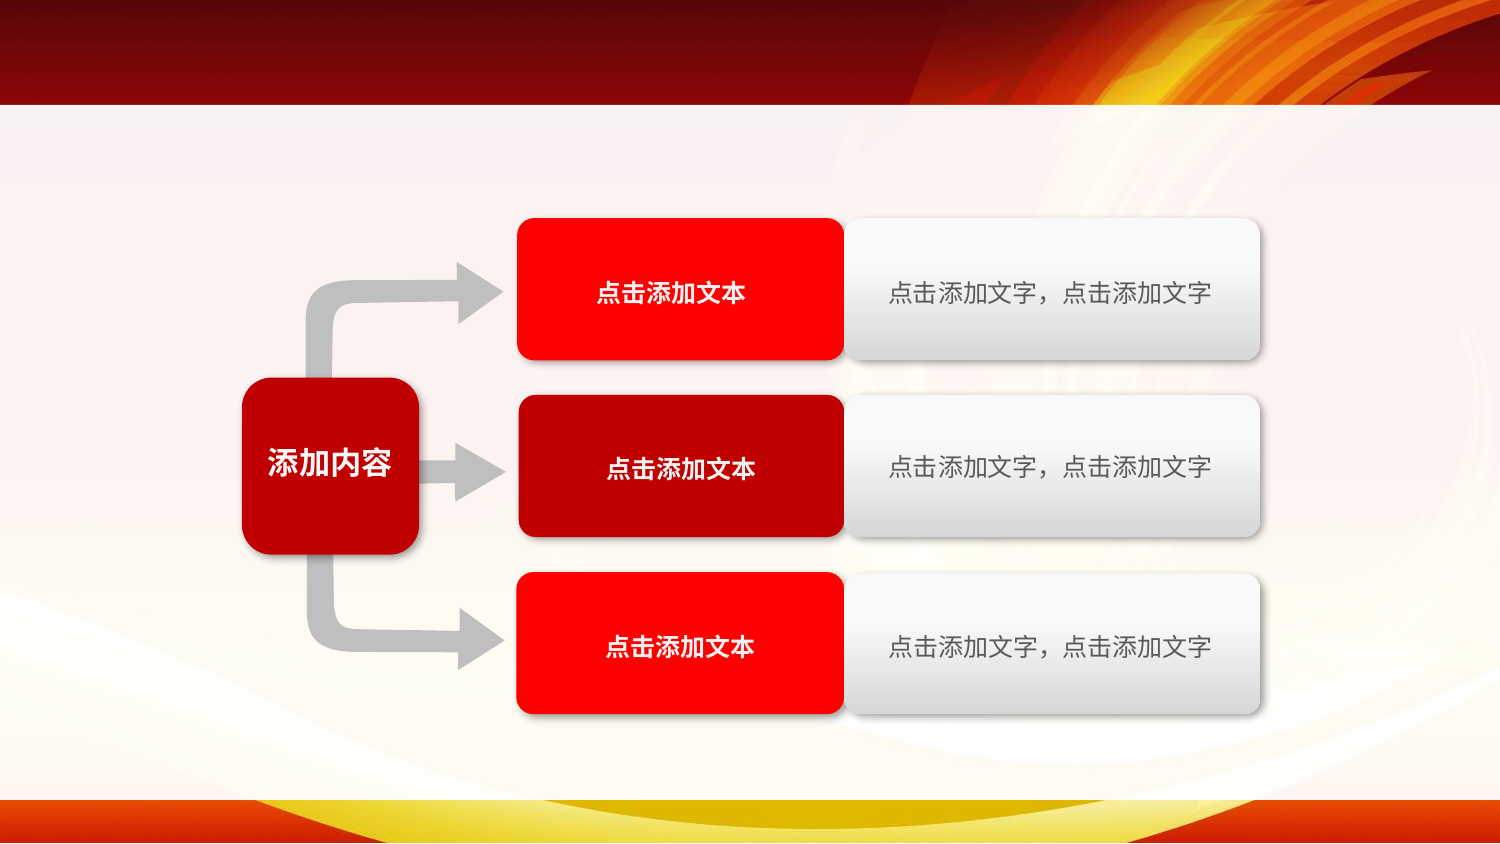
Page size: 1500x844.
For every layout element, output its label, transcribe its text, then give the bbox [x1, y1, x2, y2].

picture [0, 800, 1500, 843]
text_box [306, 565, 505, 671]
picture [0, 0, 1500, 104]
text_box 点击添加文字，点击添加文字 [844, 394, 1261, 538]
text_box [305, 261, 504, 375]
text_box 添加内容 [241, 377, 420, 555]
text_box 点击添加文本 [518, 394, 844, 538]
text_box 点击添加文本 [516, 572, 844, 715]
text_box 点击添加文本 [517, 218, 844, 361]
text_box 点击添加文字，点击添加文字 [844, 218, 1261, 361]
text_box 点击添加文字，点击添加文字 [844, 573, 1261, 715]
text_box [429, 442, 507, 502]
